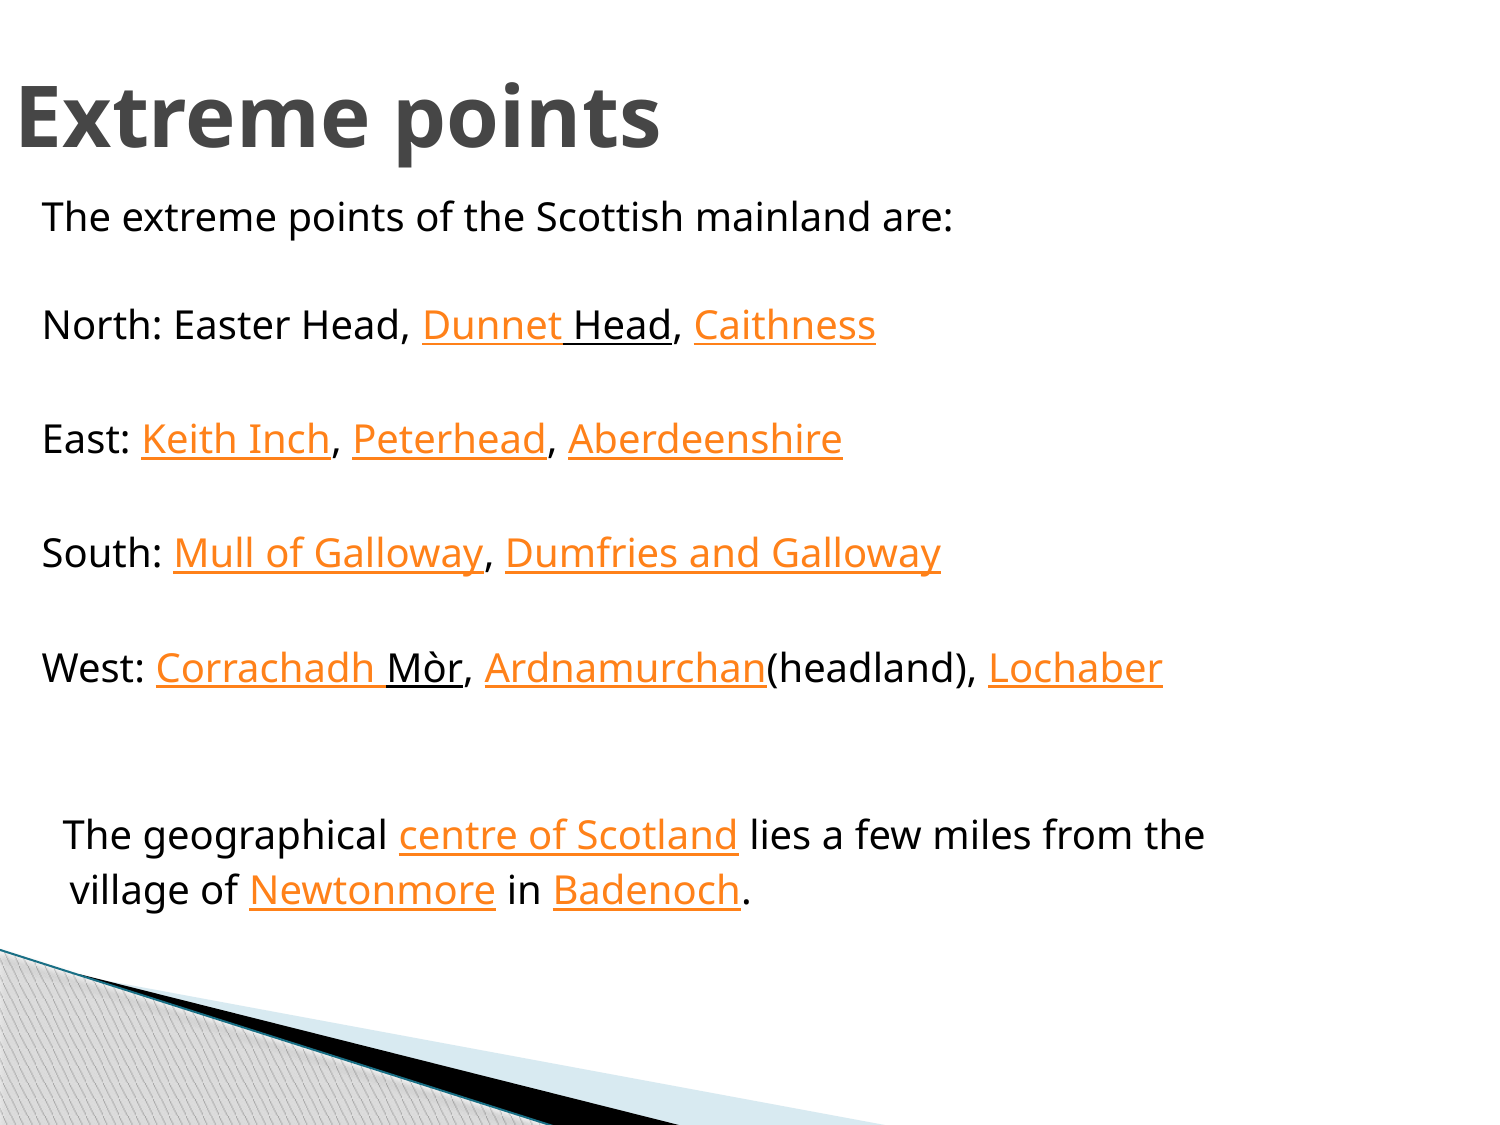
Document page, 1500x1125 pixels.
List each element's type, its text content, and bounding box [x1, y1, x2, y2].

title Extreme points [0, 19, 1350, 207]
list The extreme points of the Scottish mainland are: North: Easter Head, Dunnet Head, Caithness East: Keith Inch, Peterhead, Aberdeenshire South: Mull of Galloway, Dumfries and Galloway West: Corrachadh Mòr, Ardnamurchan(headland), Lochaber The geographical centre of Scotland lies a few miles from the village of Newtonmore in Badenoch. [0, 207, 1350, 927]
